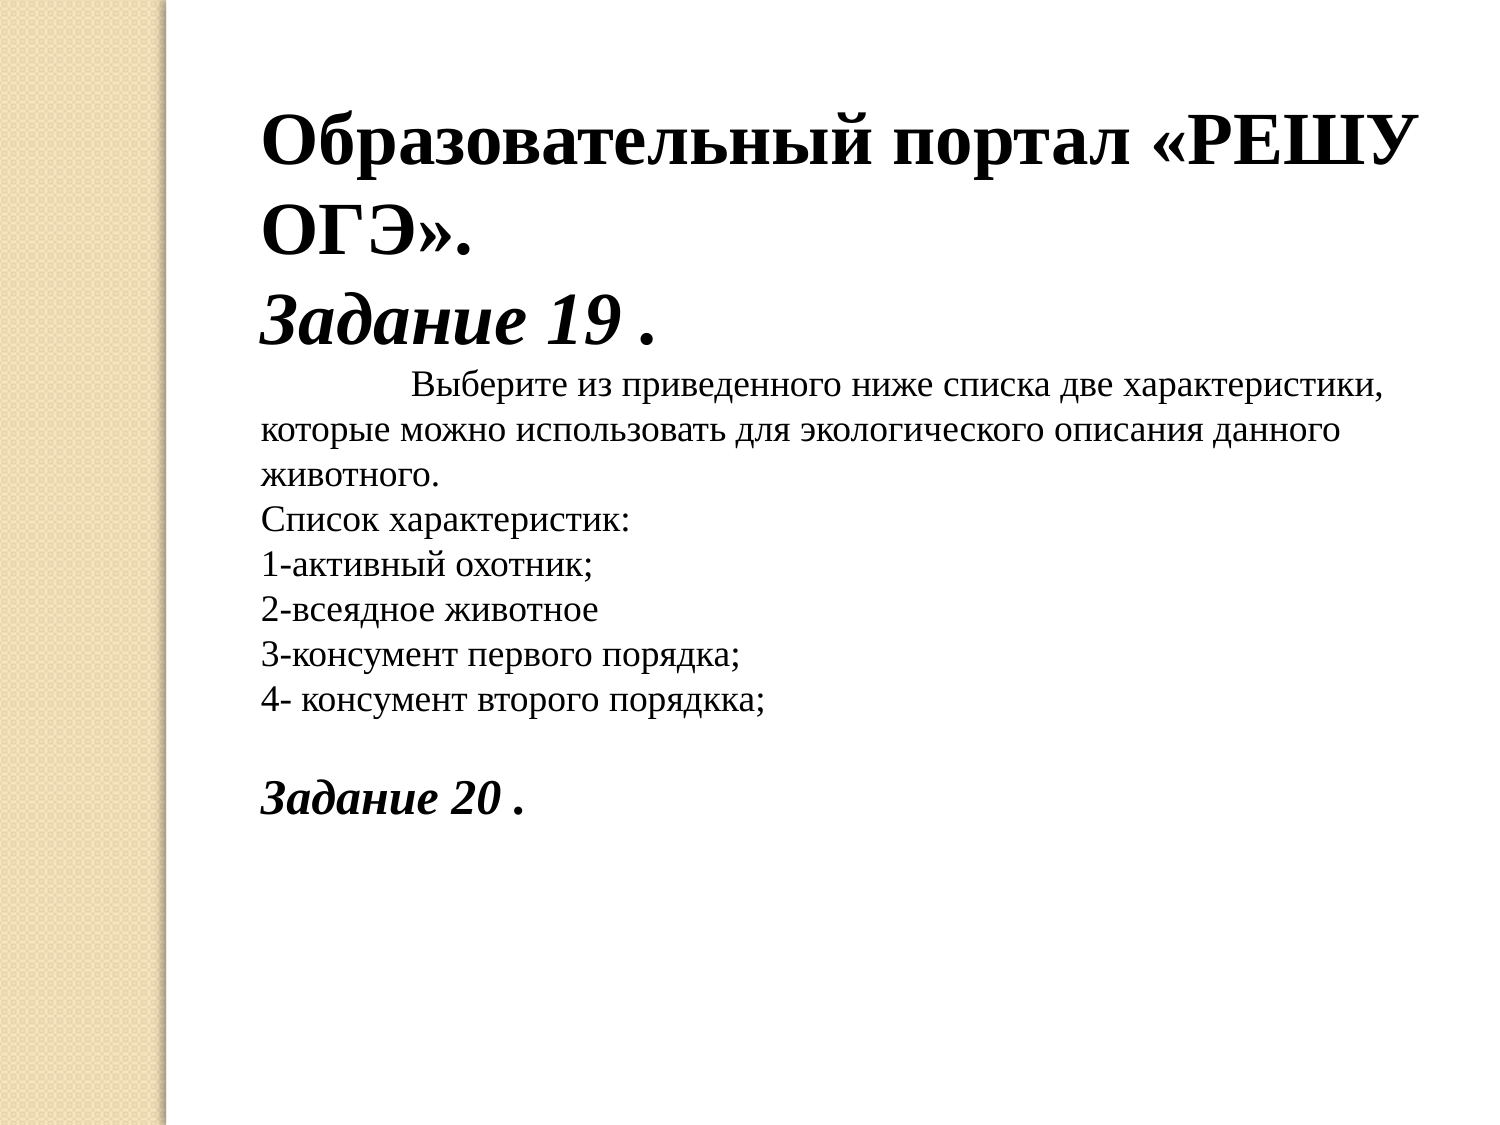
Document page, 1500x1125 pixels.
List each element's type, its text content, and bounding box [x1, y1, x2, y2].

text_box Образовательный портал «РЕШУ ОГЭ». Задание 19 . Выберите из приведенного ниже списка две характеристики, которые можно использовать для экологического описания данного животного. Список характеристик: 1-активный охотник; 2-всеядное животное 3-консумент первого порядка; 4- консумент второго порядкка; Задание 20 . [246, 81, 1442, 832]
